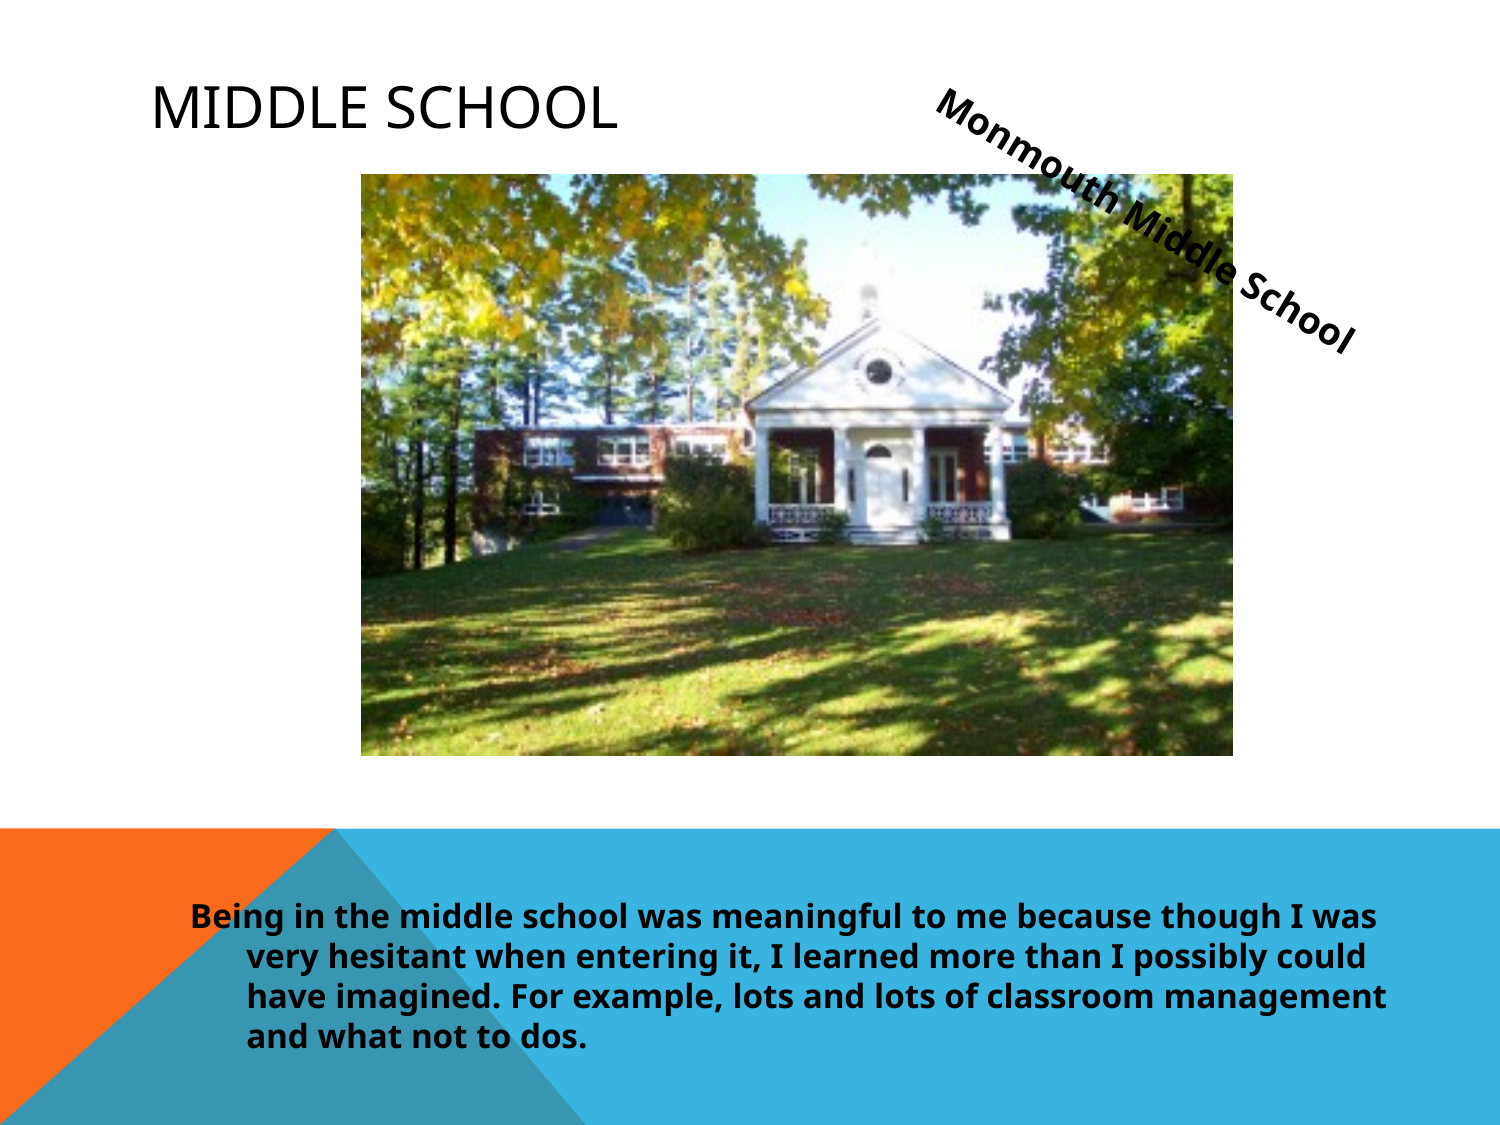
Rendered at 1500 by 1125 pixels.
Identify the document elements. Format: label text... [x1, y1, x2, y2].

picture [361, 174, 1234, 756]
text_box Monmouth Middle School [912, 63, 1127, 173]
title Middle school [135, 60, 1369, 150]
list Being in the middle school was meaningful to me because though I was very hesitant when entering it, I learned more than I possibly could have imagined. For example, lots and lots of classroom management and what not to dos. [174, 887, 1407, 1070]
text_box Monmouth Middle School [1238, 240, 1394, 386]
